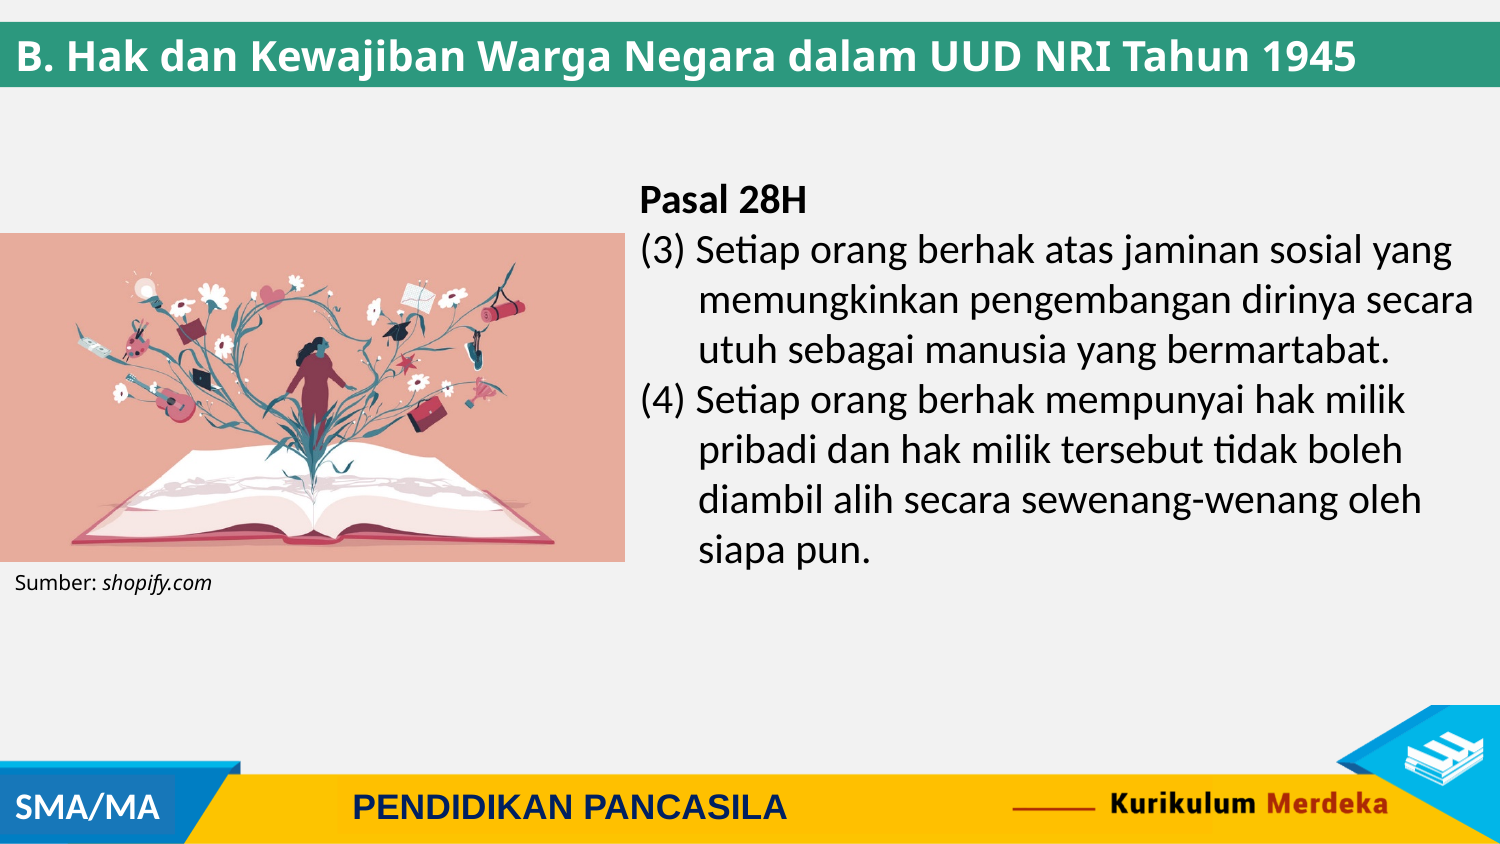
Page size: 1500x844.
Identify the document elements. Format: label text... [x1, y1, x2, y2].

picture [0, 233, 626, 562]
text_box Pasal 28H (3) Setiap orang berhak atas jaminan sosial yang memungkinkan pengembangan dirinya secara utuh sebagai manusia yang bermartabat. (4) Setiap orang berhak mempunyai hak milik pribadi dan hak milik tersebut tidak boleh diambil alih secara sewenang-wenang oleh siapa pun. [624, 164, 1500, 580]
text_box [0, 705, 1500, 844]
text_box Sumber: shopify.com [0, 568, 360, 602]
text_box B. Hak dan Kewajiban Warga Negara dalam UUD NRI Tahun 1945 [0, 20, 1500, 89]
